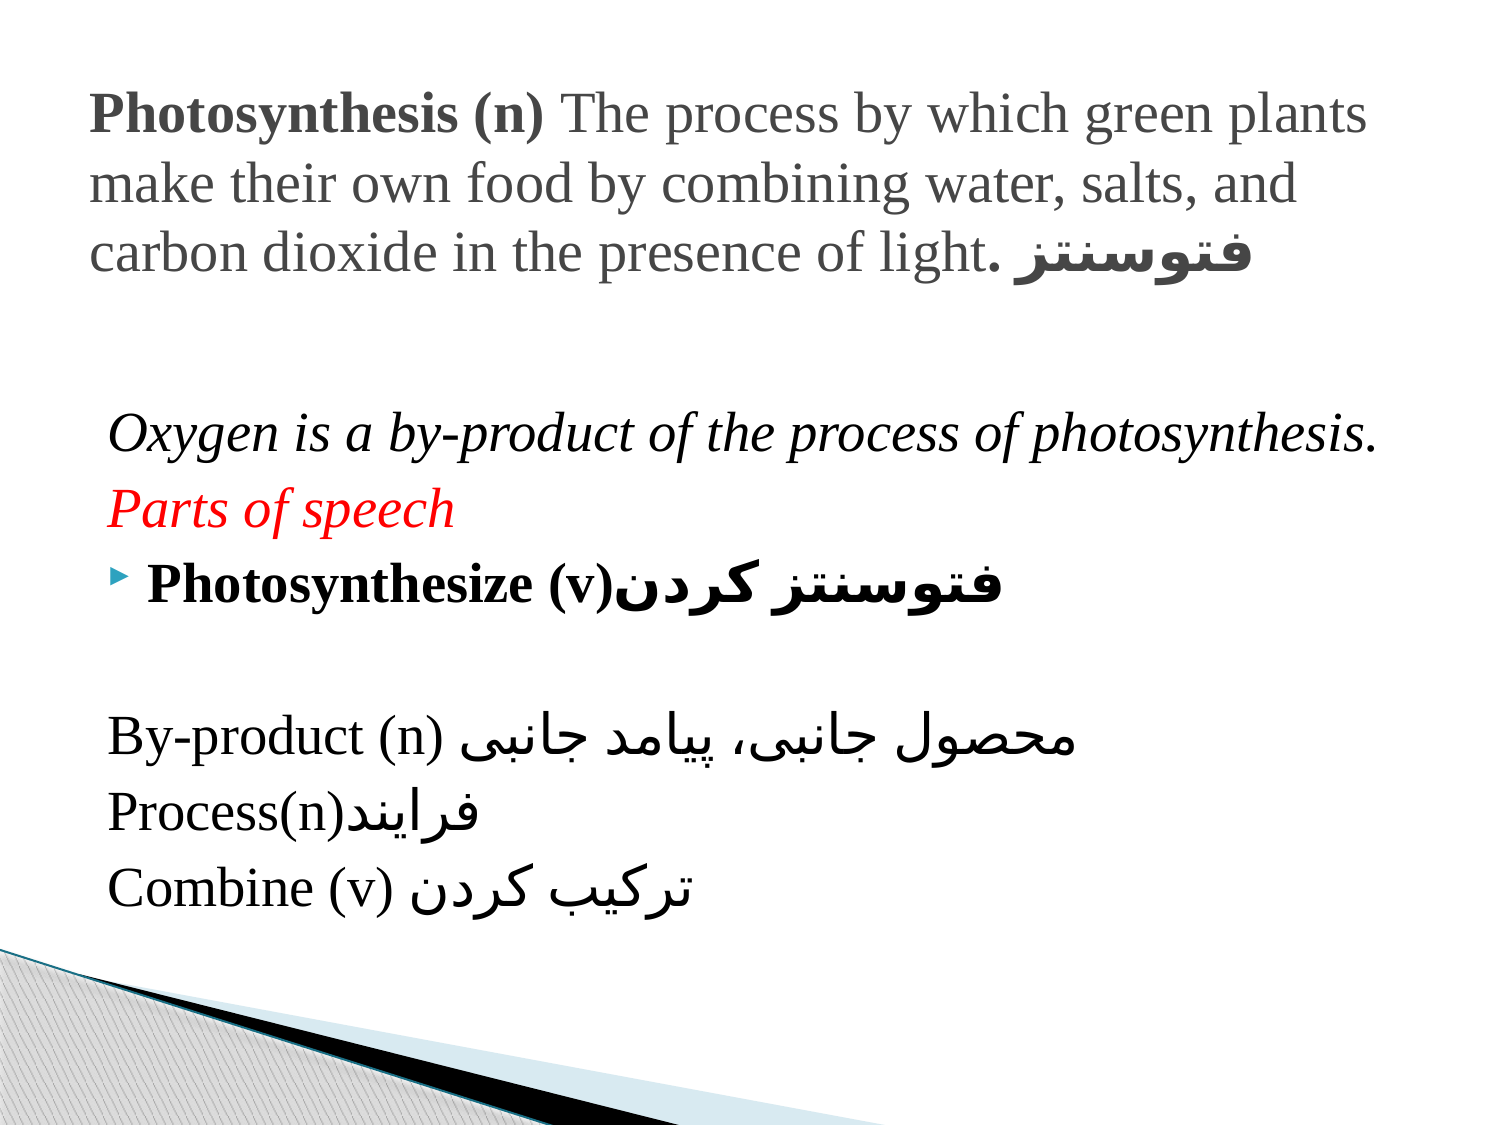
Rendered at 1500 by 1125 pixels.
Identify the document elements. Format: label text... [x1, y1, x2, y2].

list Oxygen is a by-product of the process of photosynthesis. Parts of speech Photosynthesize (v)فتوسنتز کردن By-product (n) محصول جانبی، پیامد جانبی Process(n)فرایند Combine (v) ترکیب کردن [75, 387, 1425, 986]
title Photosynthesis (n) The process by which green plants make their own food by combining water, salts, and carbon dioxide in the presence of light. فتوسنتز [75, 45, 1425, 313]
